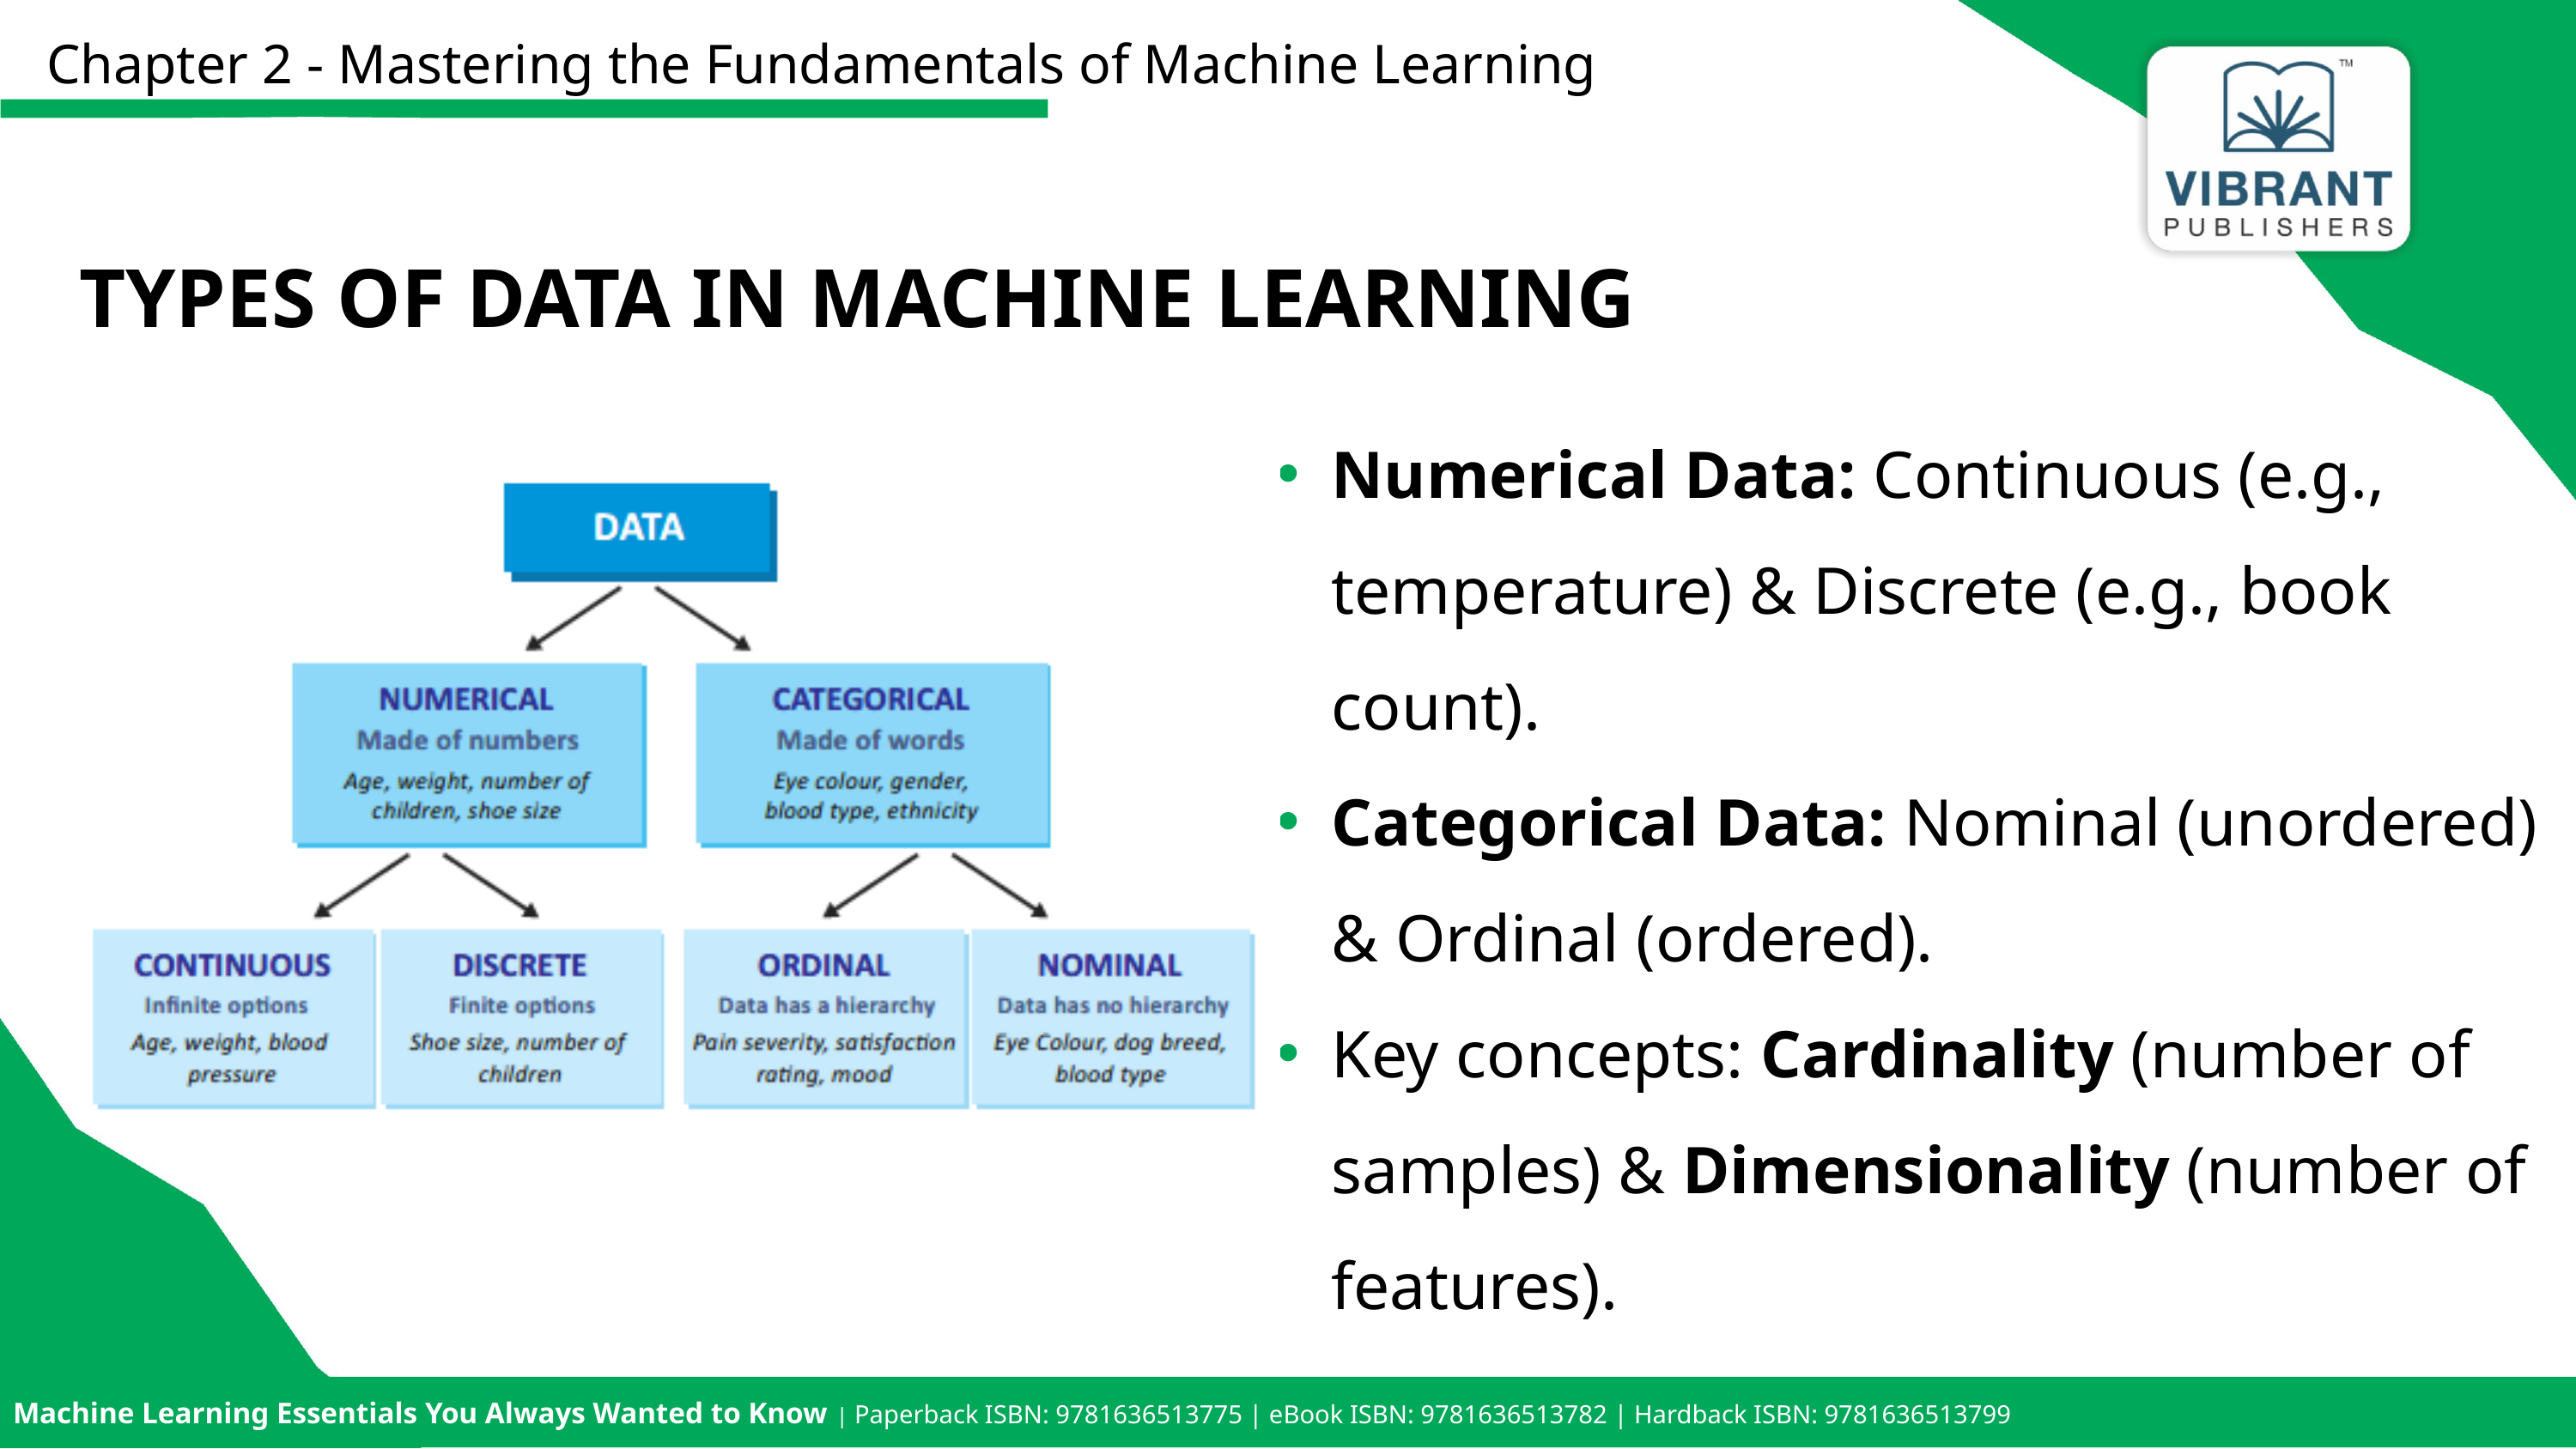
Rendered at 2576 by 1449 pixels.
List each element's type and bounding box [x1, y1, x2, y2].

picture [78, 464, 1280, 1130]
text_box [0, 0, 2576, 1448]
